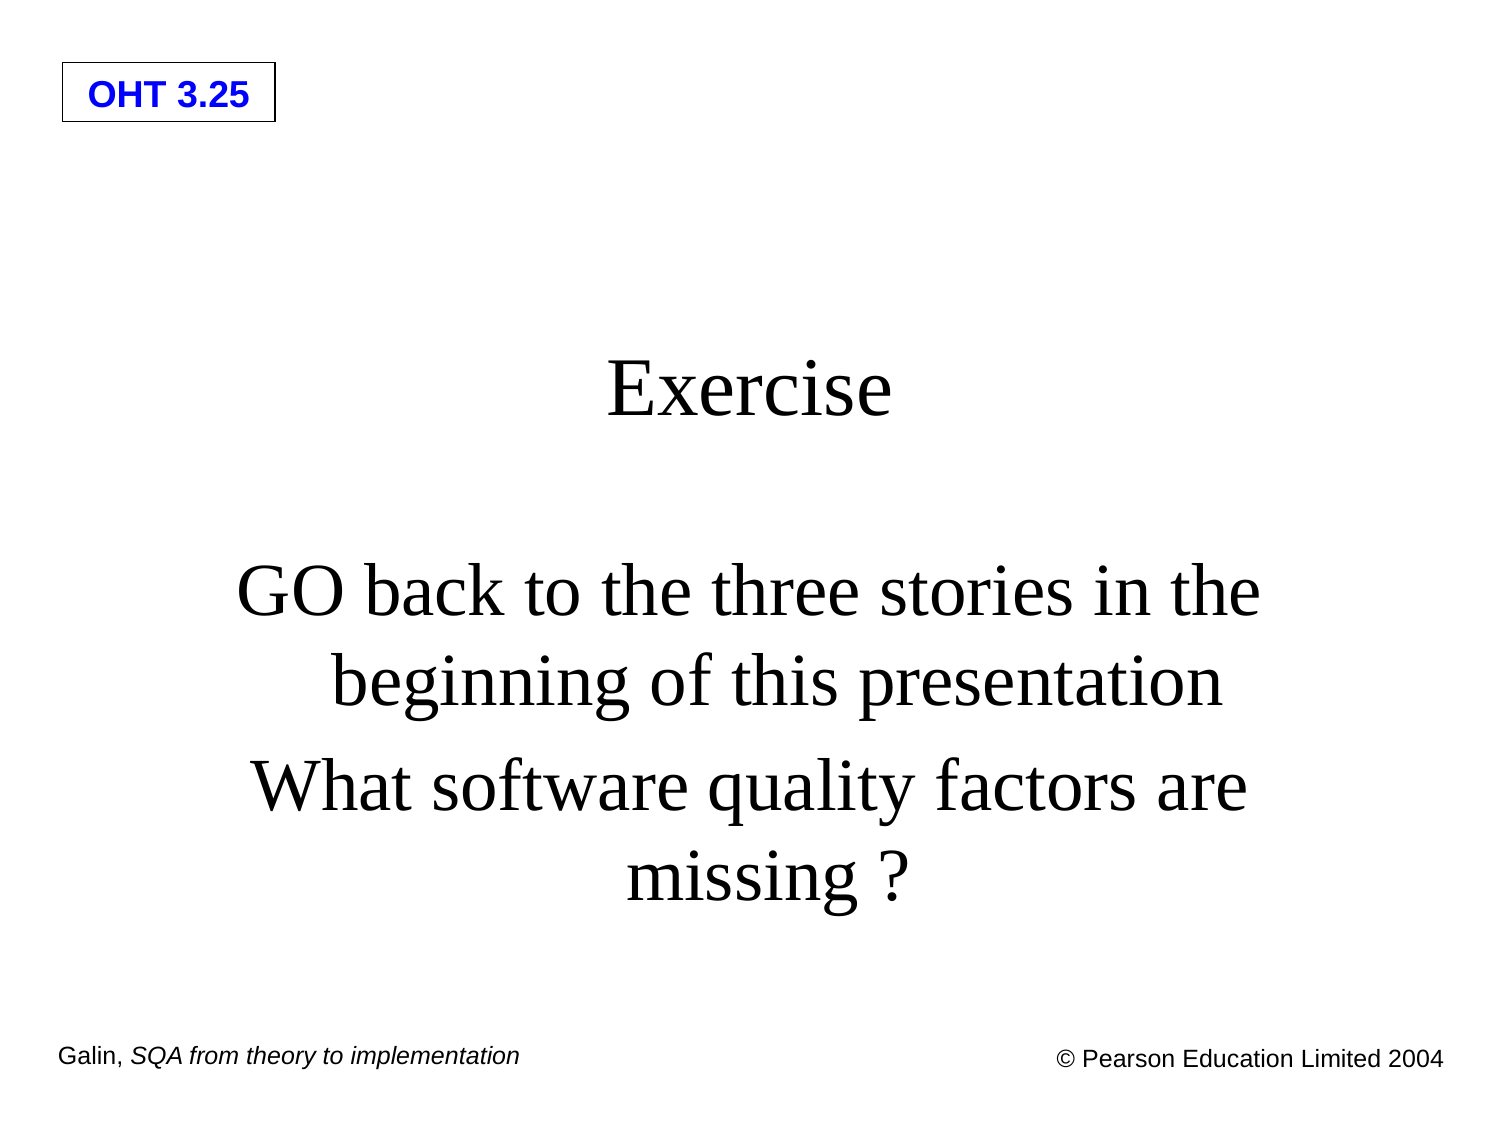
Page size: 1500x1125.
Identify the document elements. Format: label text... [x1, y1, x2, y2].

list Exercise GO back to the three stories in the beginning of this presentation What software quality factors are missing ? [112, 324, 1388, 1001]
